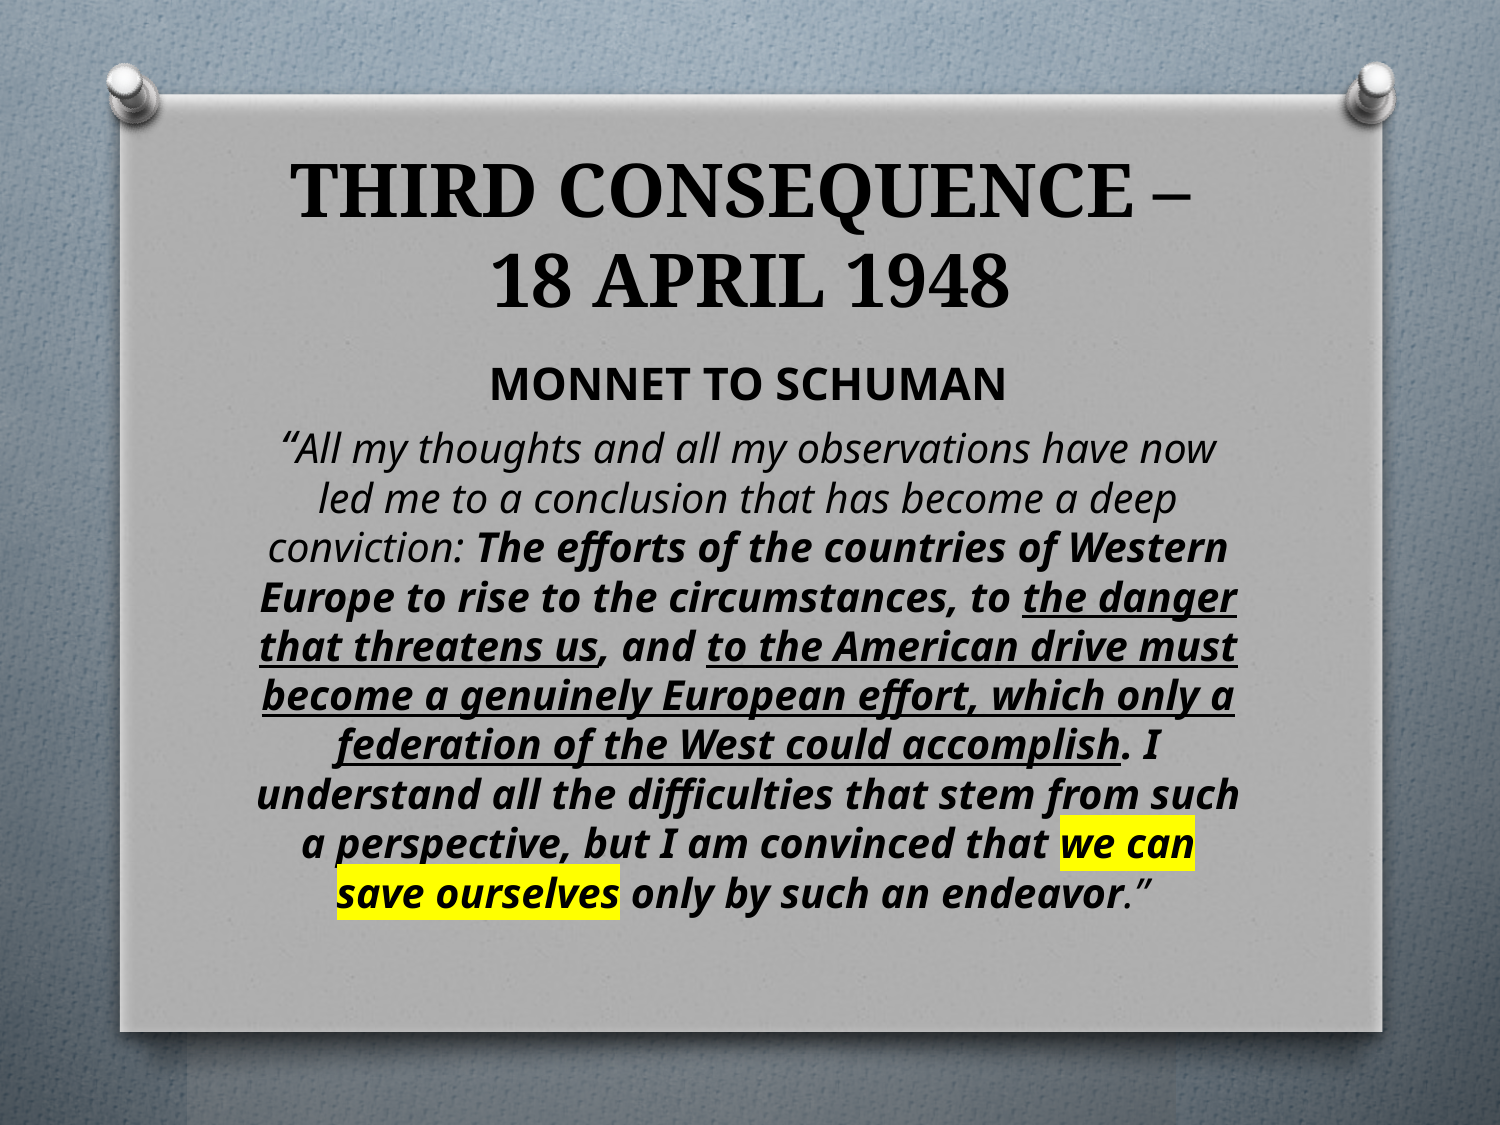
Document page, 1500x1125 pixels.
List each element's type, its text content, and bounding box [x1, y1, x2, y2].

list MONNET TO SCHUMAN “All my thoughts and all my observations have now led me to a conclusion that has become a deep conviction: The efforts of the countries of Western Europe to rise to the circumstances, to the danger that threatens us, and to the American drive must become a genuinely European effort, which only a federation of the West could accomplish. I understand all the difficulties that stem from such a perspective, but I am convinced that we can save ourselves only by such an endeavor.” [240, 347, 1257, 939]
picture [75, 29, 198, 153]
title THIRD CONSEQUENCE – 18 APRIL 1948 [179, 134, 1323, 332]
picture [1317, 35, 1439, 156]
